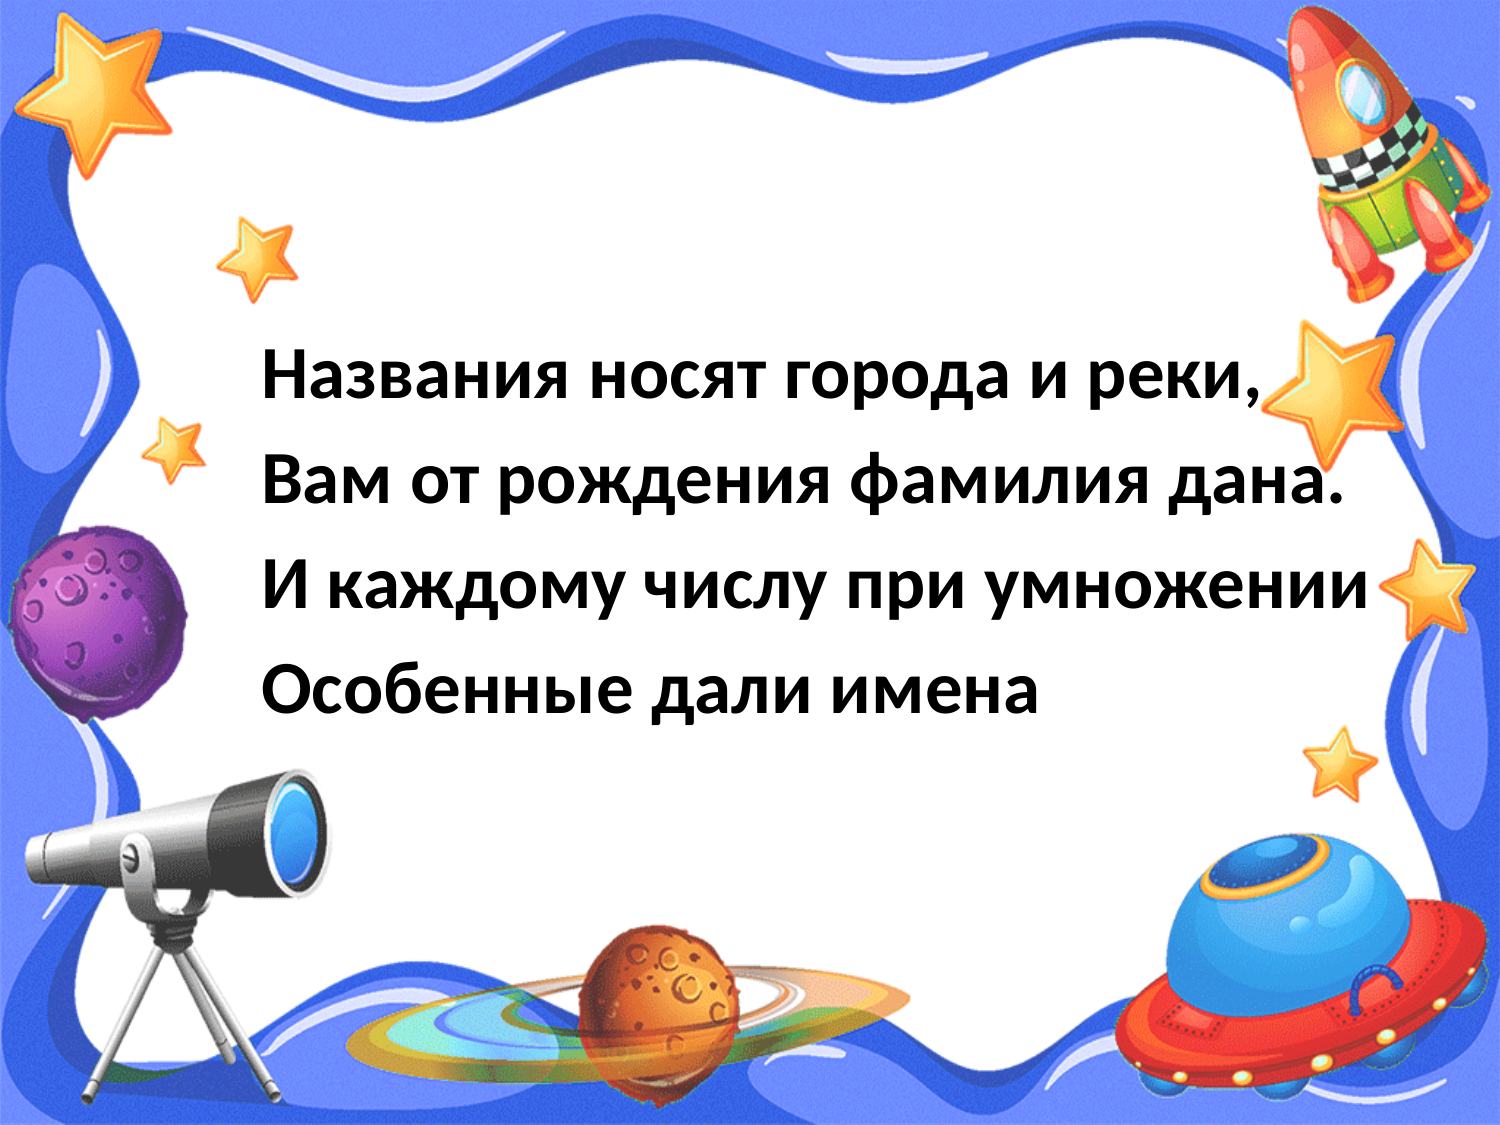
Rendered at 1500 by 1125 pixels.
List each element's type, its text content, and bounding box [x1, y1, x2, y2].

list Названия носят города и реки, Вам от рождения фамилия дана. И каждому числу при умножении Особенные дали имена [246, 316, 1414, 786]
